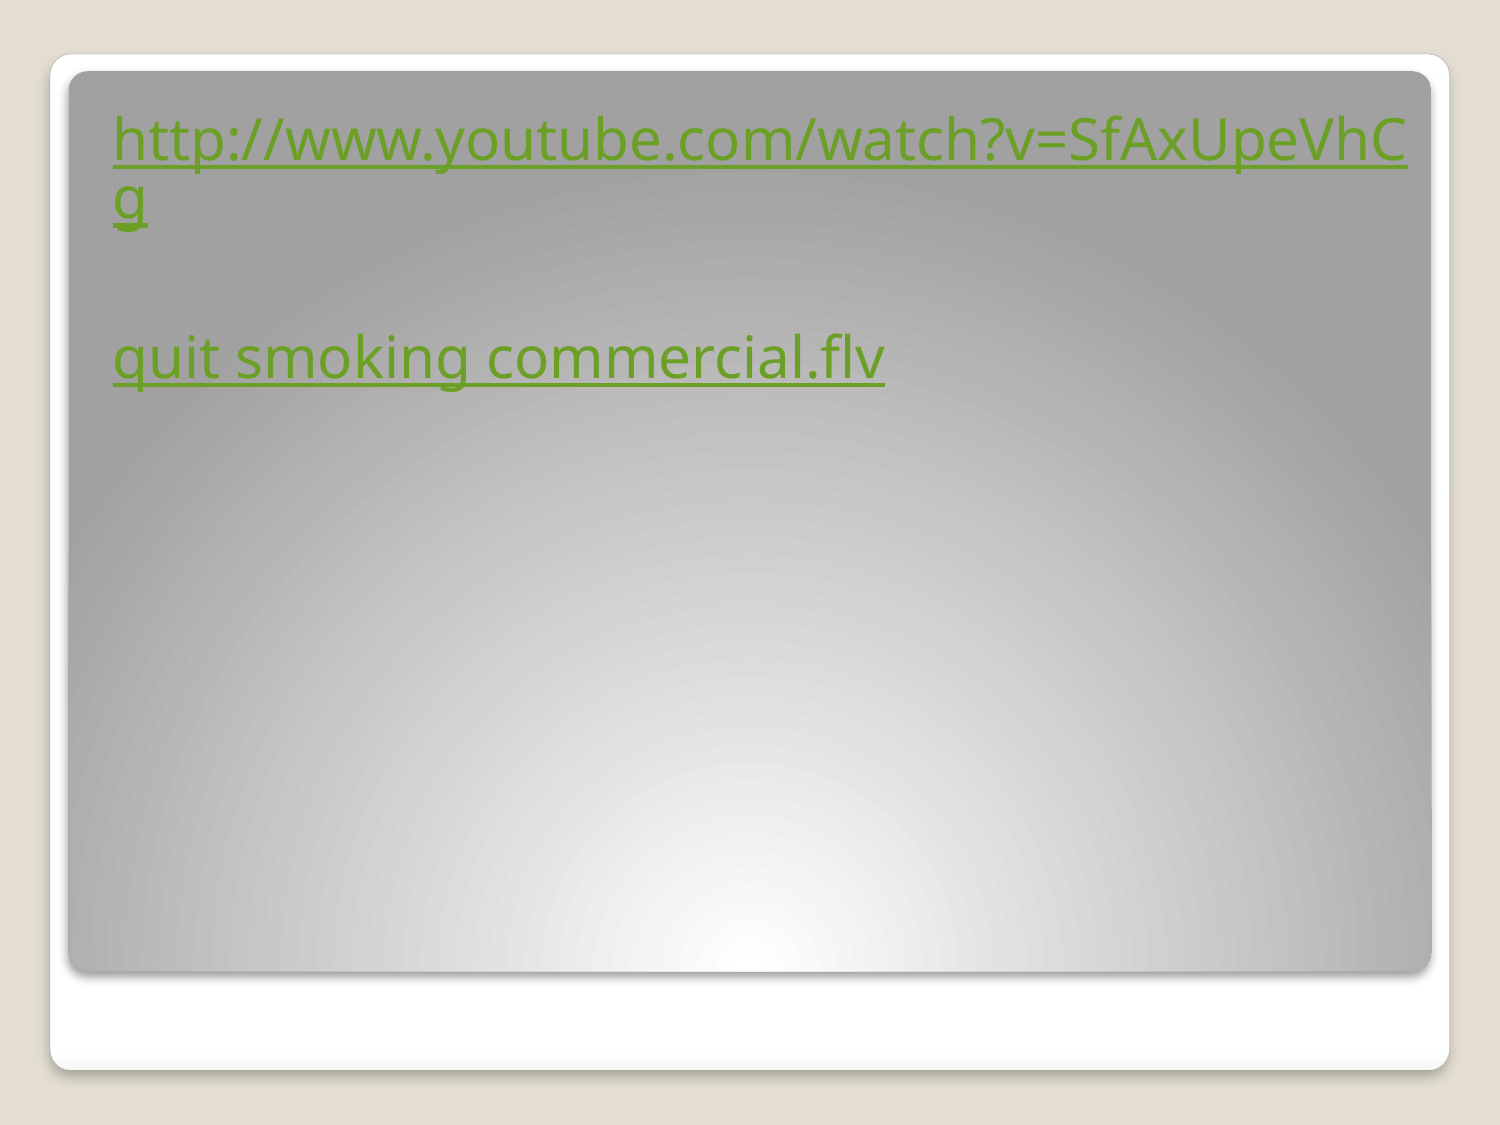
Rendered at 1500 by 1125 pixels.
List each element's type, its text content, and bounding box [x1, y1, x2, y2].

list http://www.youtube.com/watch?v=SfAxUpeVhCg quit smoking commercial.flv [82, 86, 1425, 774]
